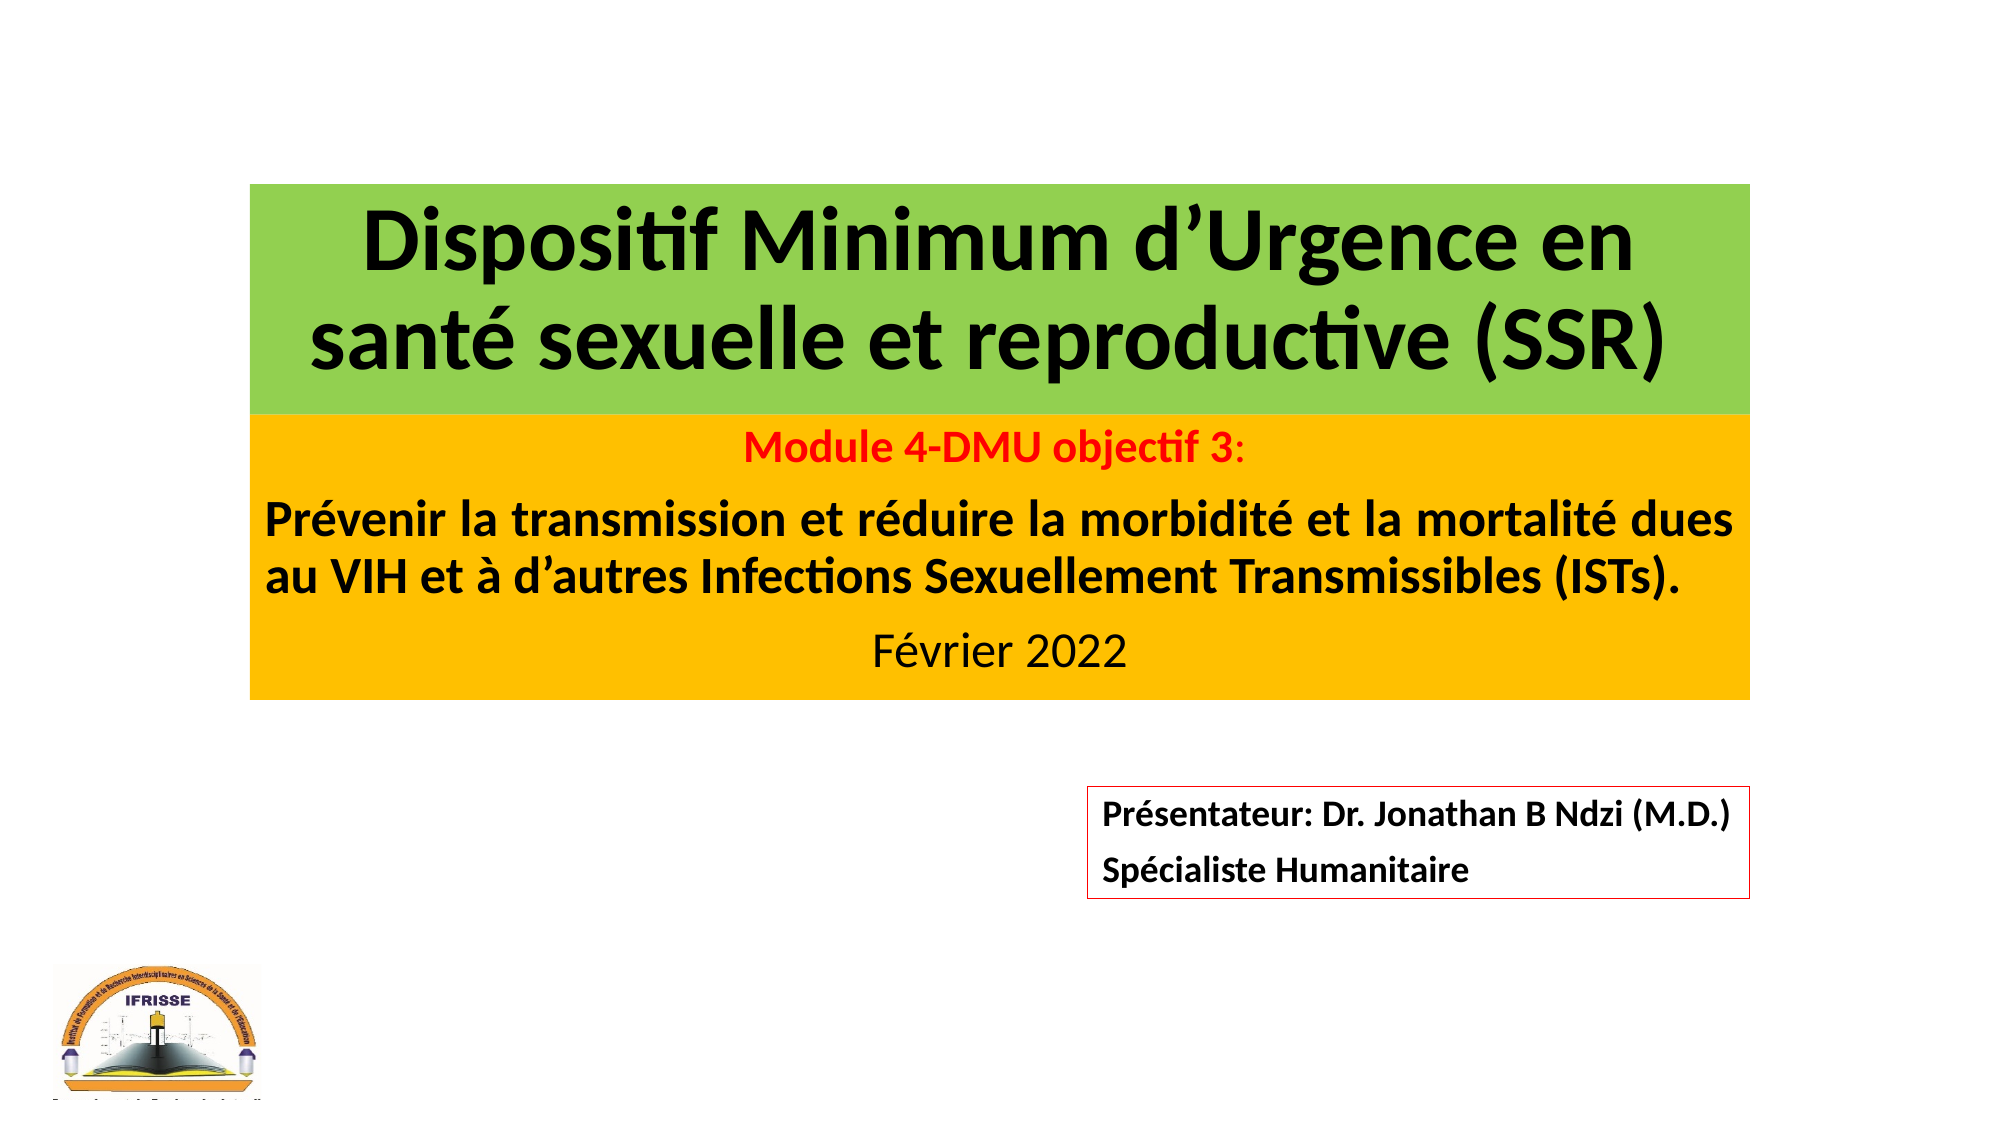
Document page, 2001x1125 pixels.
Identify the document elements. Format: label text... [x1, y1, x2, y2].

text_box Présentateur: Dr. Jonathan B Ndzi (M.D.) Spécialiste Humanitaire [1087, 786, 1750, 899]
picture [53, 964, 262, 1100]
subtitle Module 4-DMU objectif 3: Prévenir la transmission et réduire la morbidité et la mortalité dues au VIH et à d’autres Infections Sexuellement Transmissibles (ISTs). Février 2022 [249, 414, 1750, 700]
title Dispositif Minimum d’Urgence en santé sexuelle et reproductive (SSR) [249, 184, 1750, 414]
